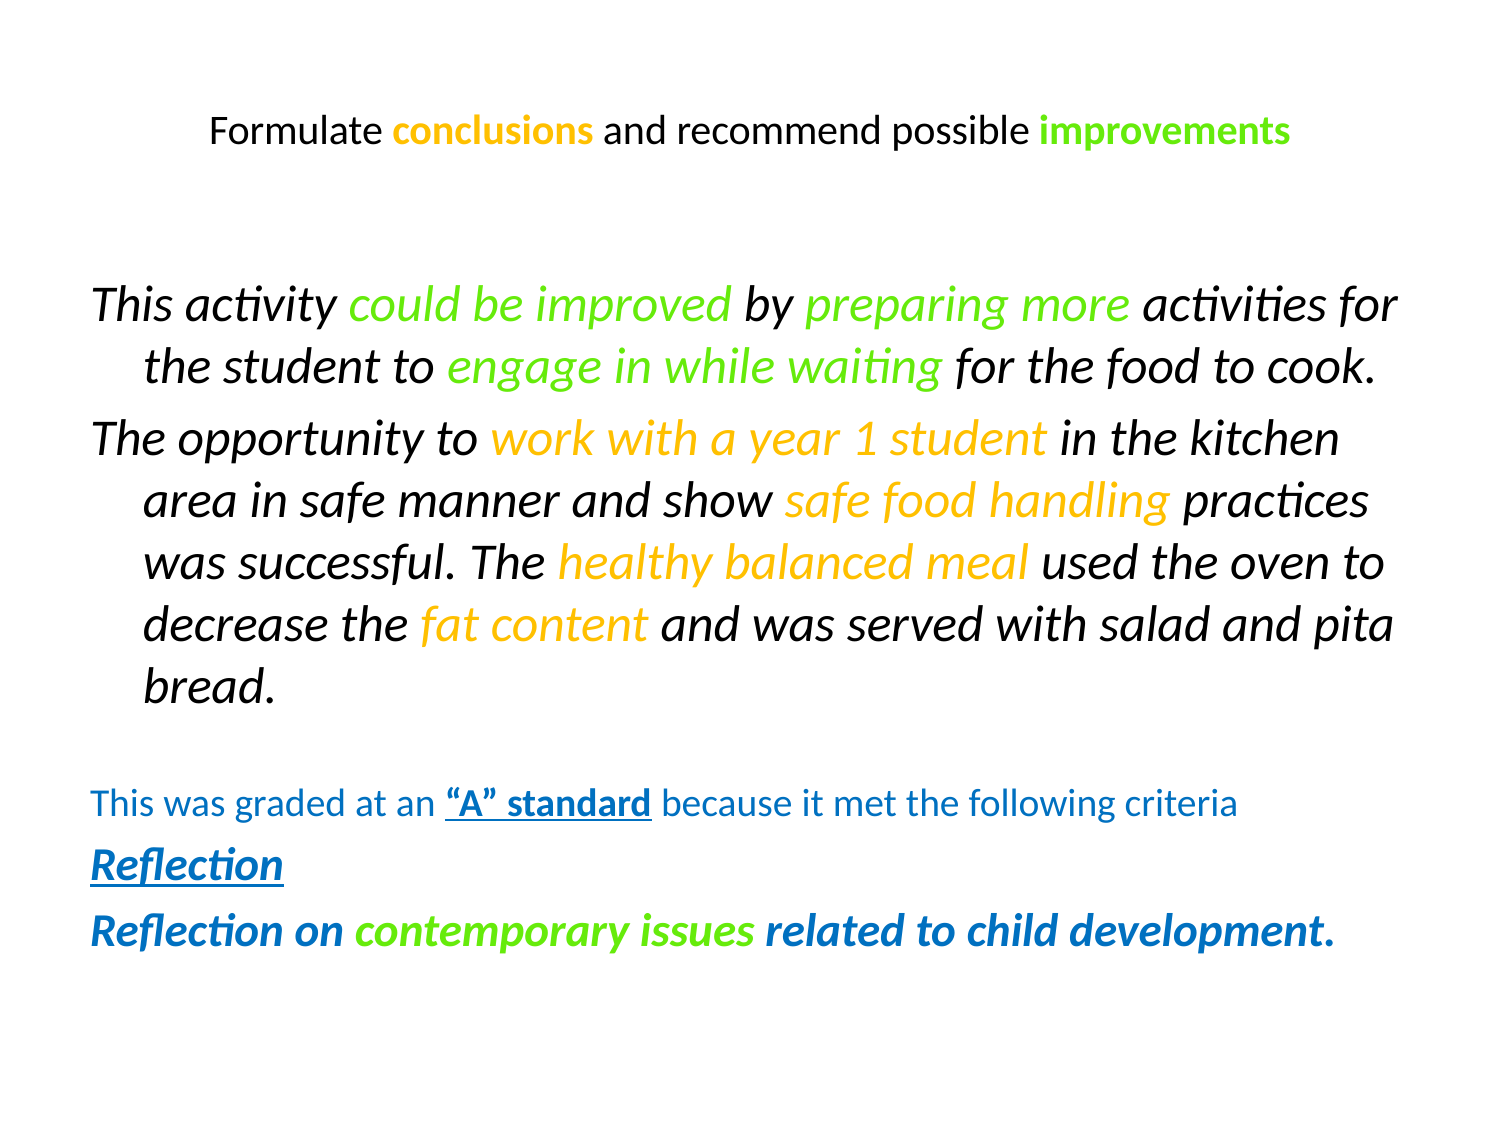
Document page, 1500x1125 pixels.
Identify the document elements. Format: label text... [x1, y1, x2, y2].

list This activity could be improved by preparing more activities for the student to engage in while waiting for the food to cook. The opportunity to work with a year 1 student in the kitchen area in safe manner and show safe food handling practices was successful. The healthy balanced meal used the oven to decrease the fat content and was served with salad and pita bread. This was graded at an “A” standard because it met the following criteria Reflection Reflection on contemporary issues related to child development. [75, 262, 1425, 1005]
title Formulate conclusions and recommend possible improvements [75, 45, 1425, 233]
